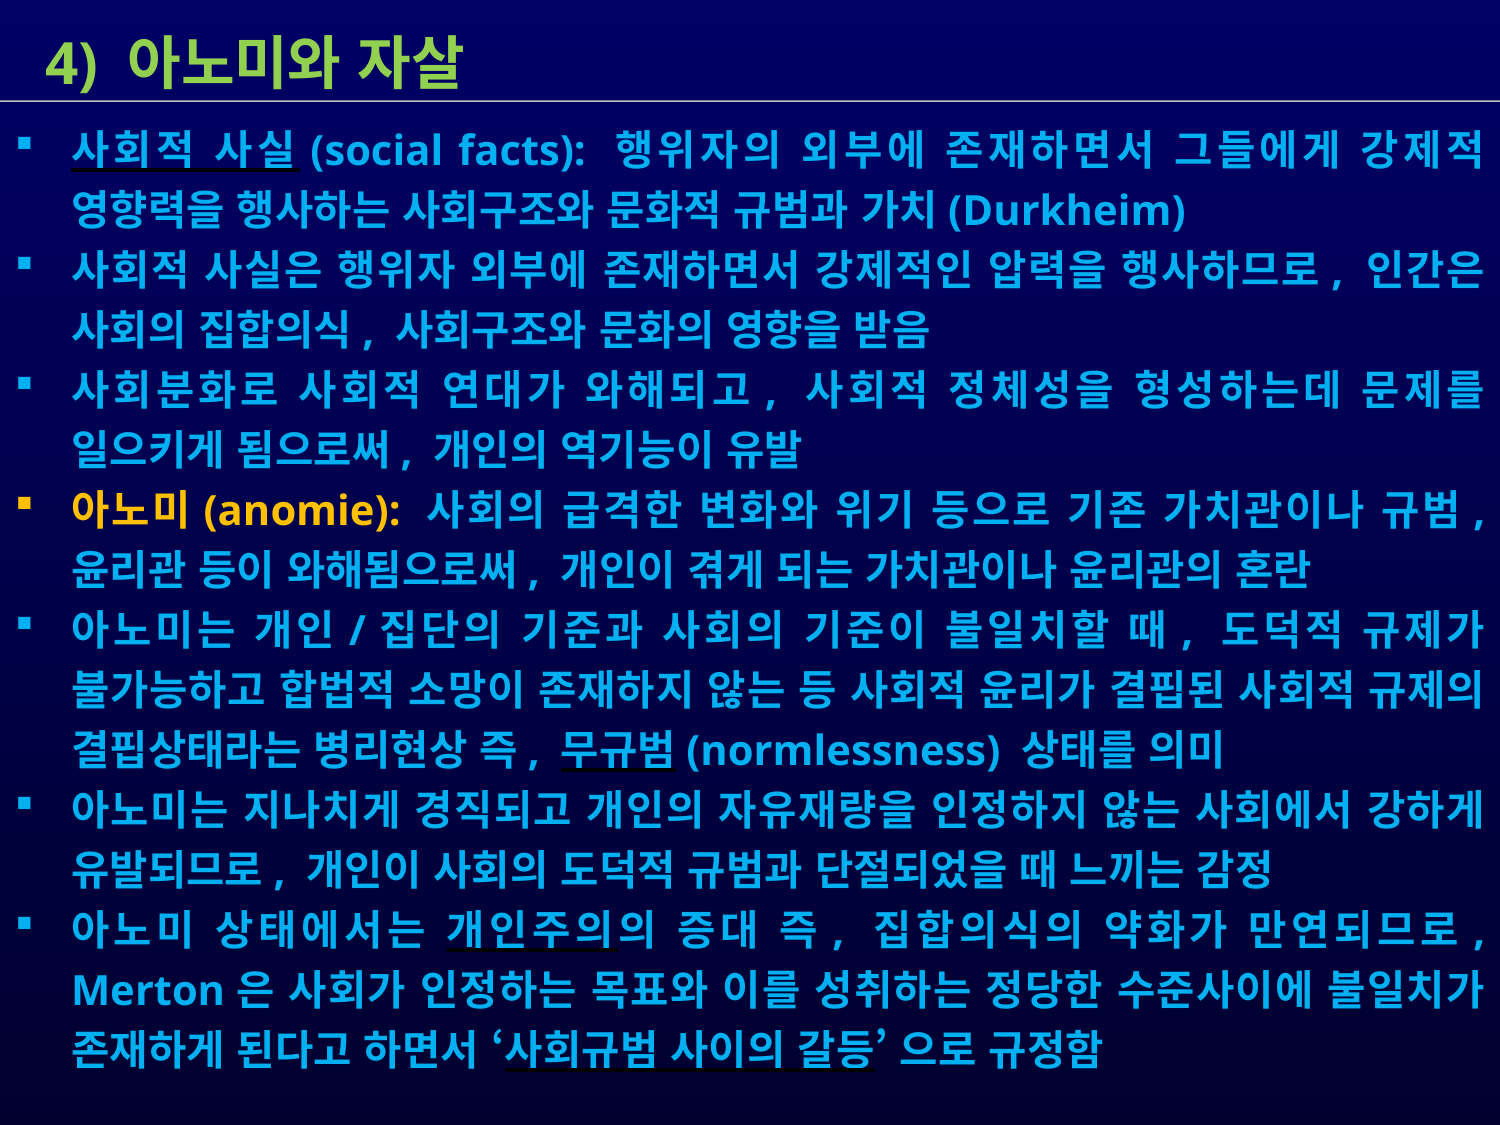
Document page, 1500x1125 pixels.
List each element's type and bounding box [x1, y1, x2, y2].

text_box [0, 18, 1500, 1083]
